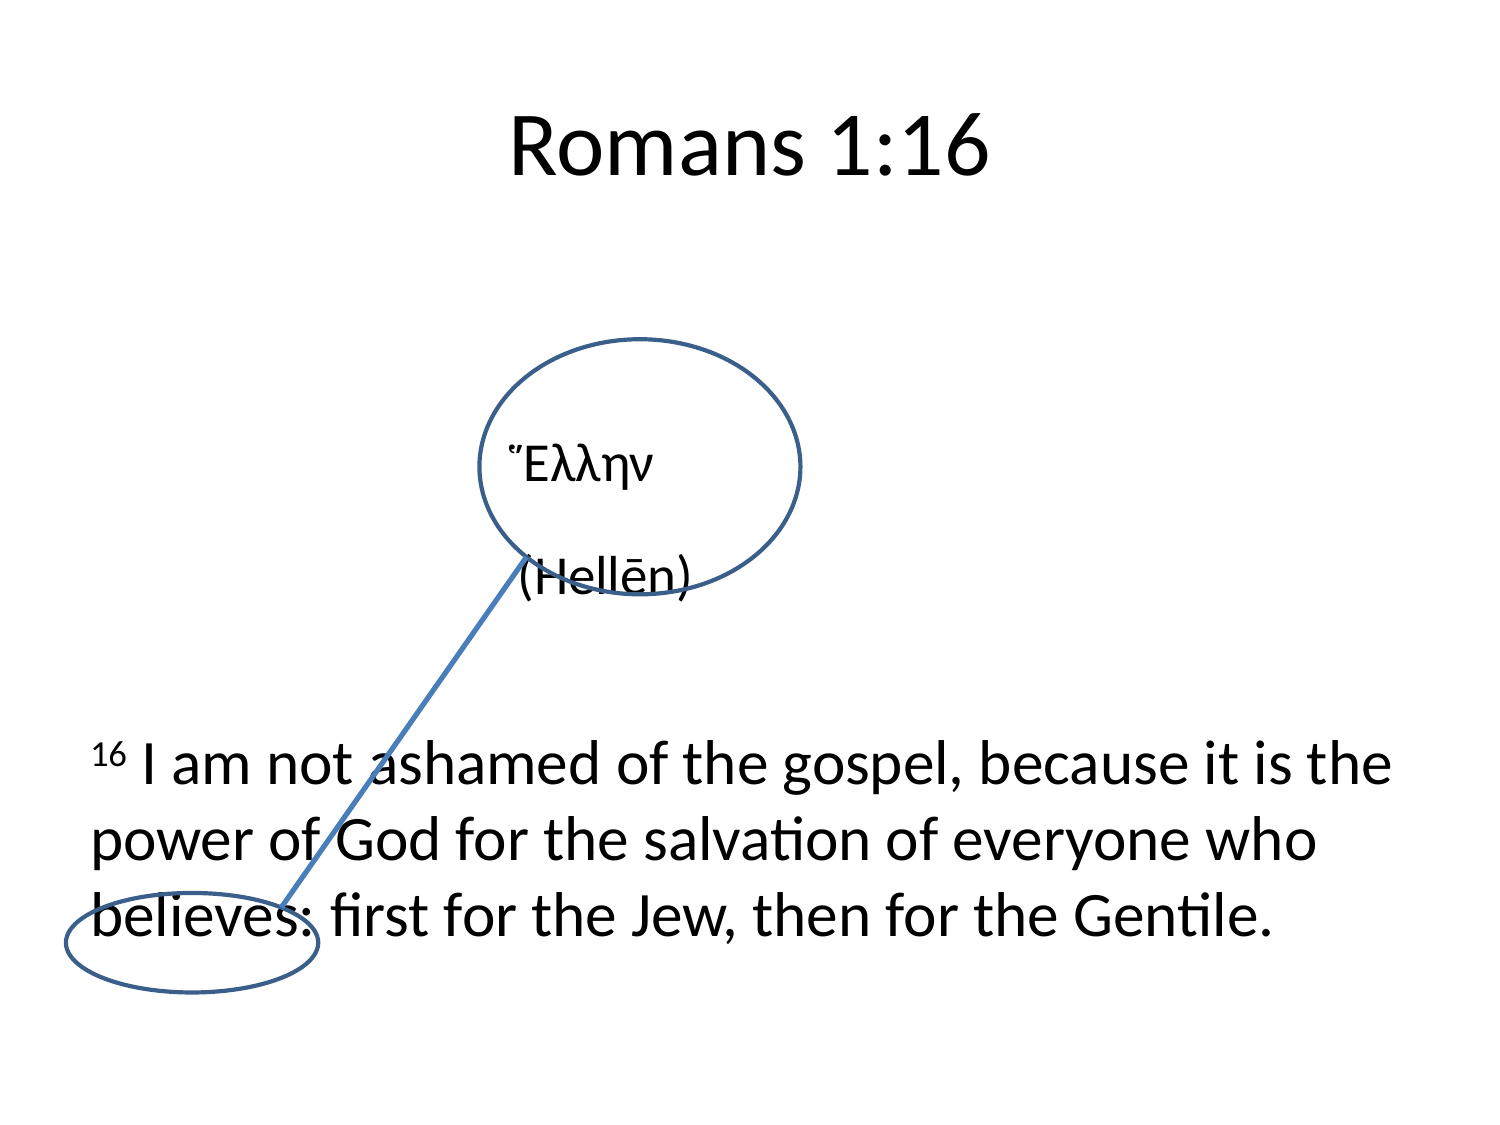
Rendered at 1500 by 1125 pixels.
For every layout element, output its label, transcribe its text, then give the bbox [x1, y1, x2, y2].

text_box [280, 556, 527, 908]
text_box [63, 890, 321, 995]
text_box [477, 337, 803, 597]
title Romans 1:16 [75, 45, 1425, 233]
list Ἕλλην (Hellēn) 16 I am not ashamed of the gospel, because it is the power of God for the salvation of everyone who believes: first for the Jew, then for the Gentile. [75, 262, 1425, 1005]
